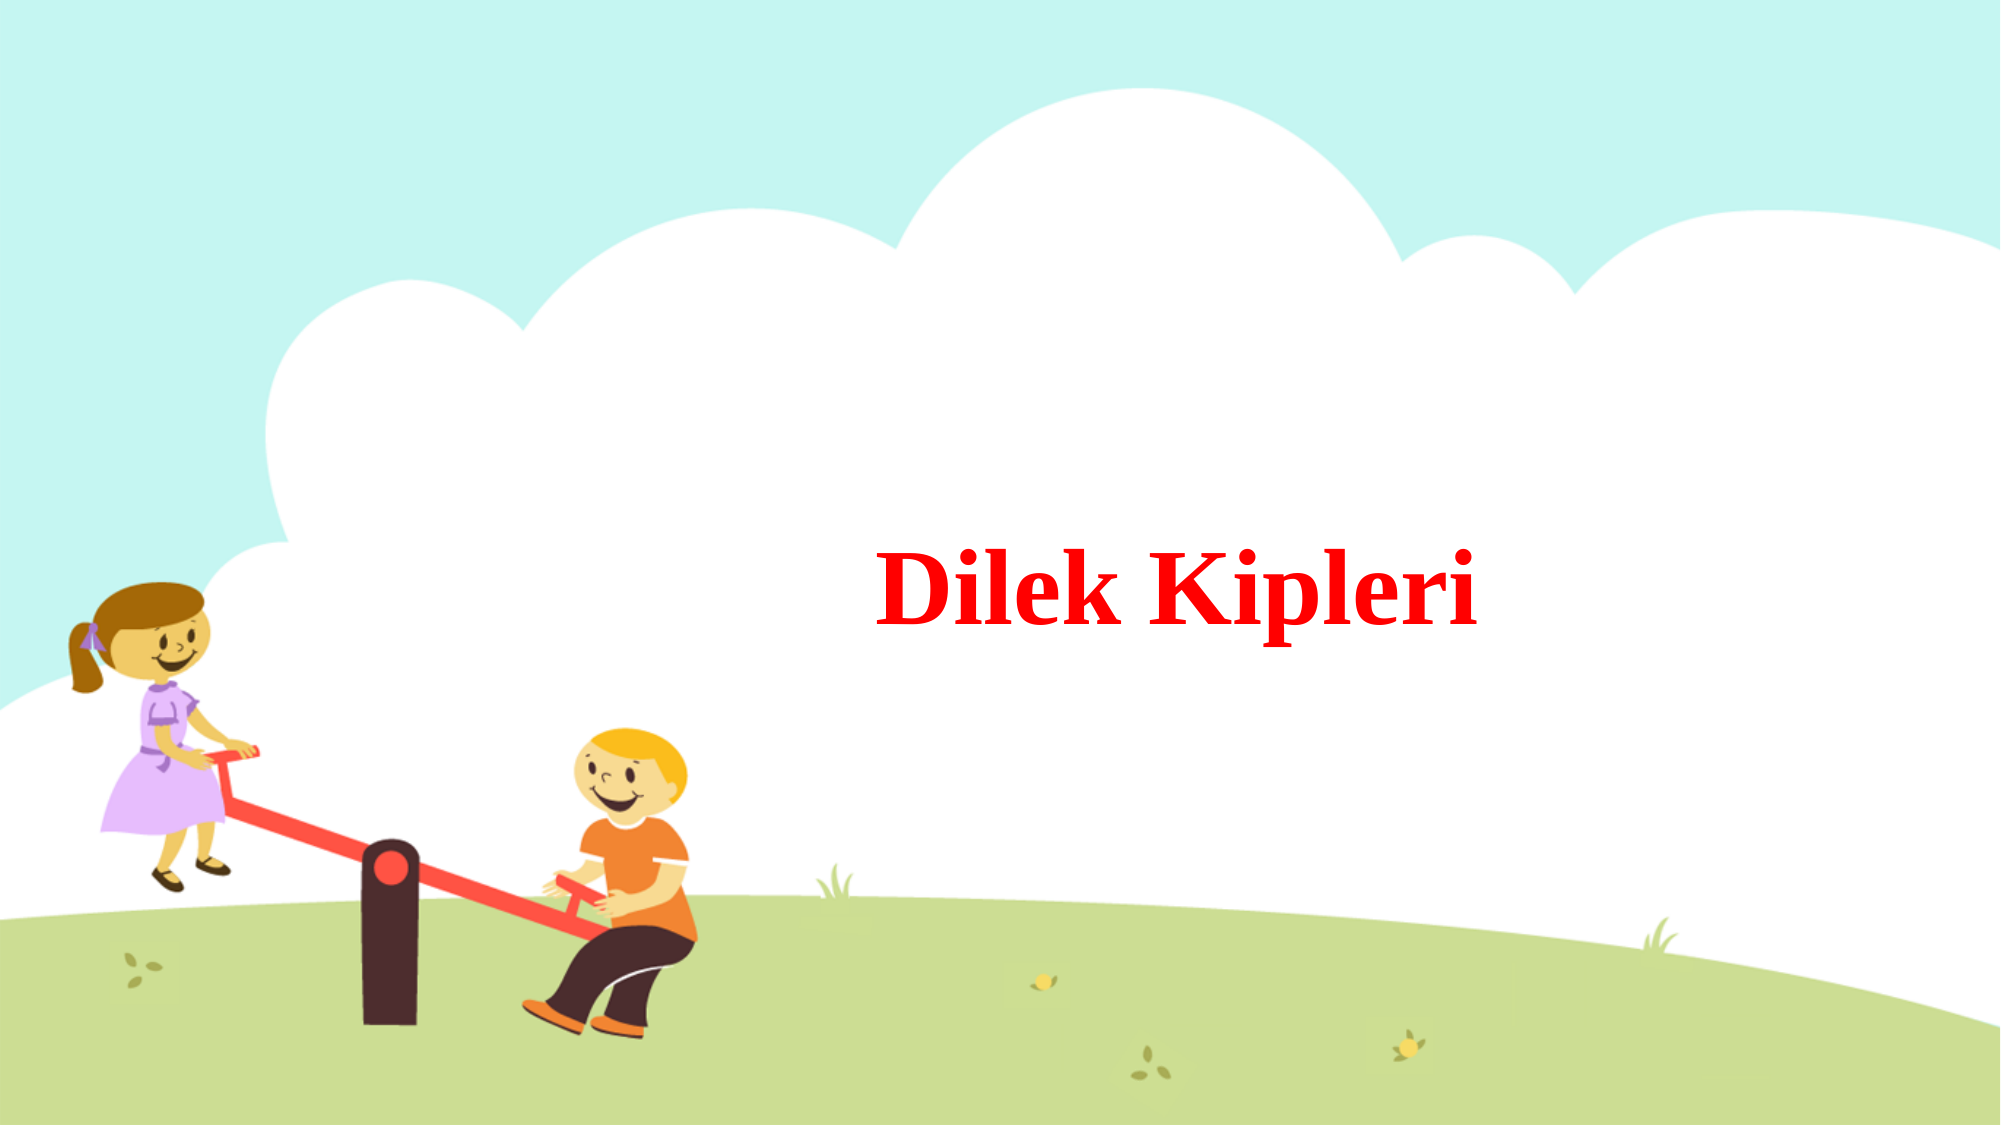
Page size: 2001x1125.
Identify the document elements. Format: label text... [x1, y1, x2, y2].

picture [0, 0, 2001, 1125]
title Dilek Kipleri [859, 247, 1910, 656]
